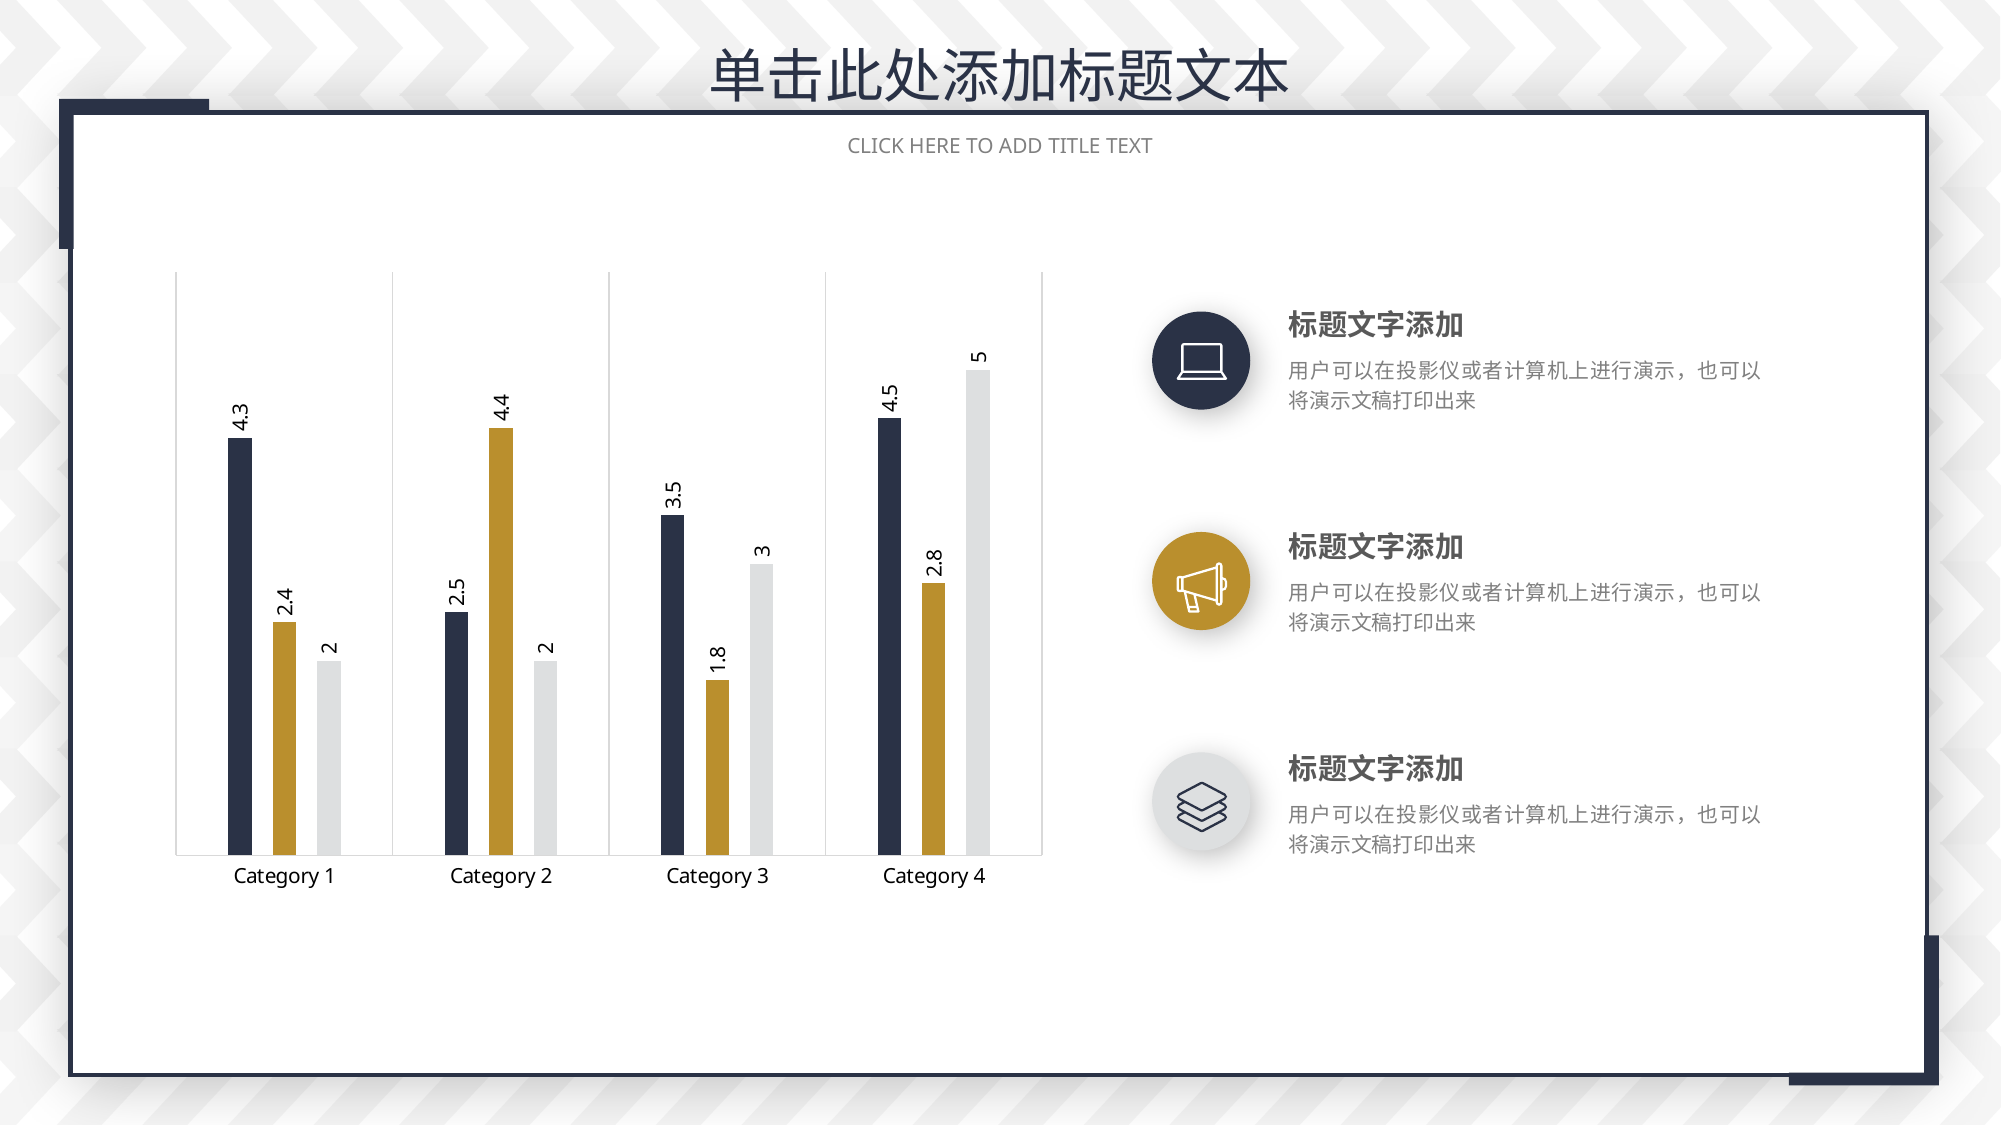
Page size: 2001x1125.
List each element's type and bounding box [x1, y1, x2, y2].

text_box [1176, 343, 1228, 380]
text_box [1151, 530, 1252, 632]
text_box [1274, 292, 1777, 422]
text_box [1274, 736, 1777, 866]
text_box [1151, 751, 1252, 852]
text_box [1274, 514, 1777, 644]
text_box [609, 18, 1391, 163]
text_box [1151, 310, 1252, 411]
text_box [1176, 781, 1228, 833]
chart [158, 259, 1060, 903]
text_box [1176, 562, 1228, 613]
